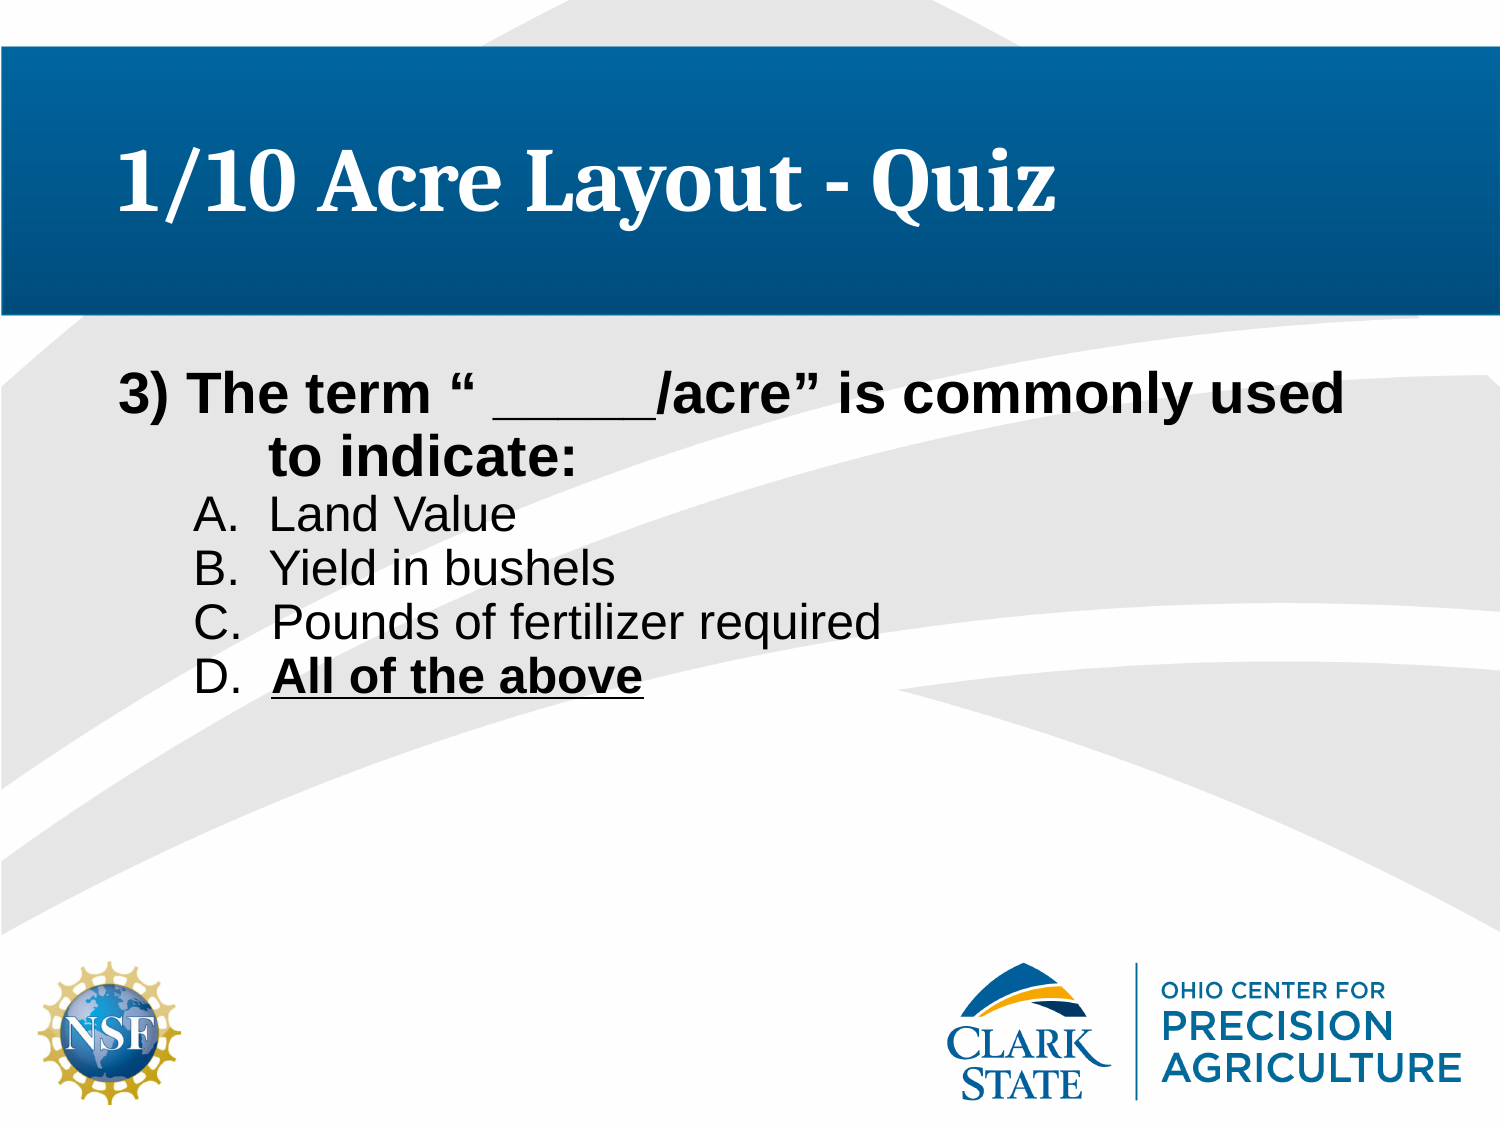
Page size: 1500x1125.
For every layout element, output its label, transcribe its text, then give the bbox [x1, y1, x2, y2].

title 1/10 Acre Layout - Quiz [103, 50, 1397, 313]
picture [4, 49, 1500, 313]
picture [0, 0, 1500, 1125]
list 3) The term “ _____/acre” is commonly used to indicate: Land Value Yield in bushels Pounds of fertilizer required All of the above [103, 355, 1397, 897]
